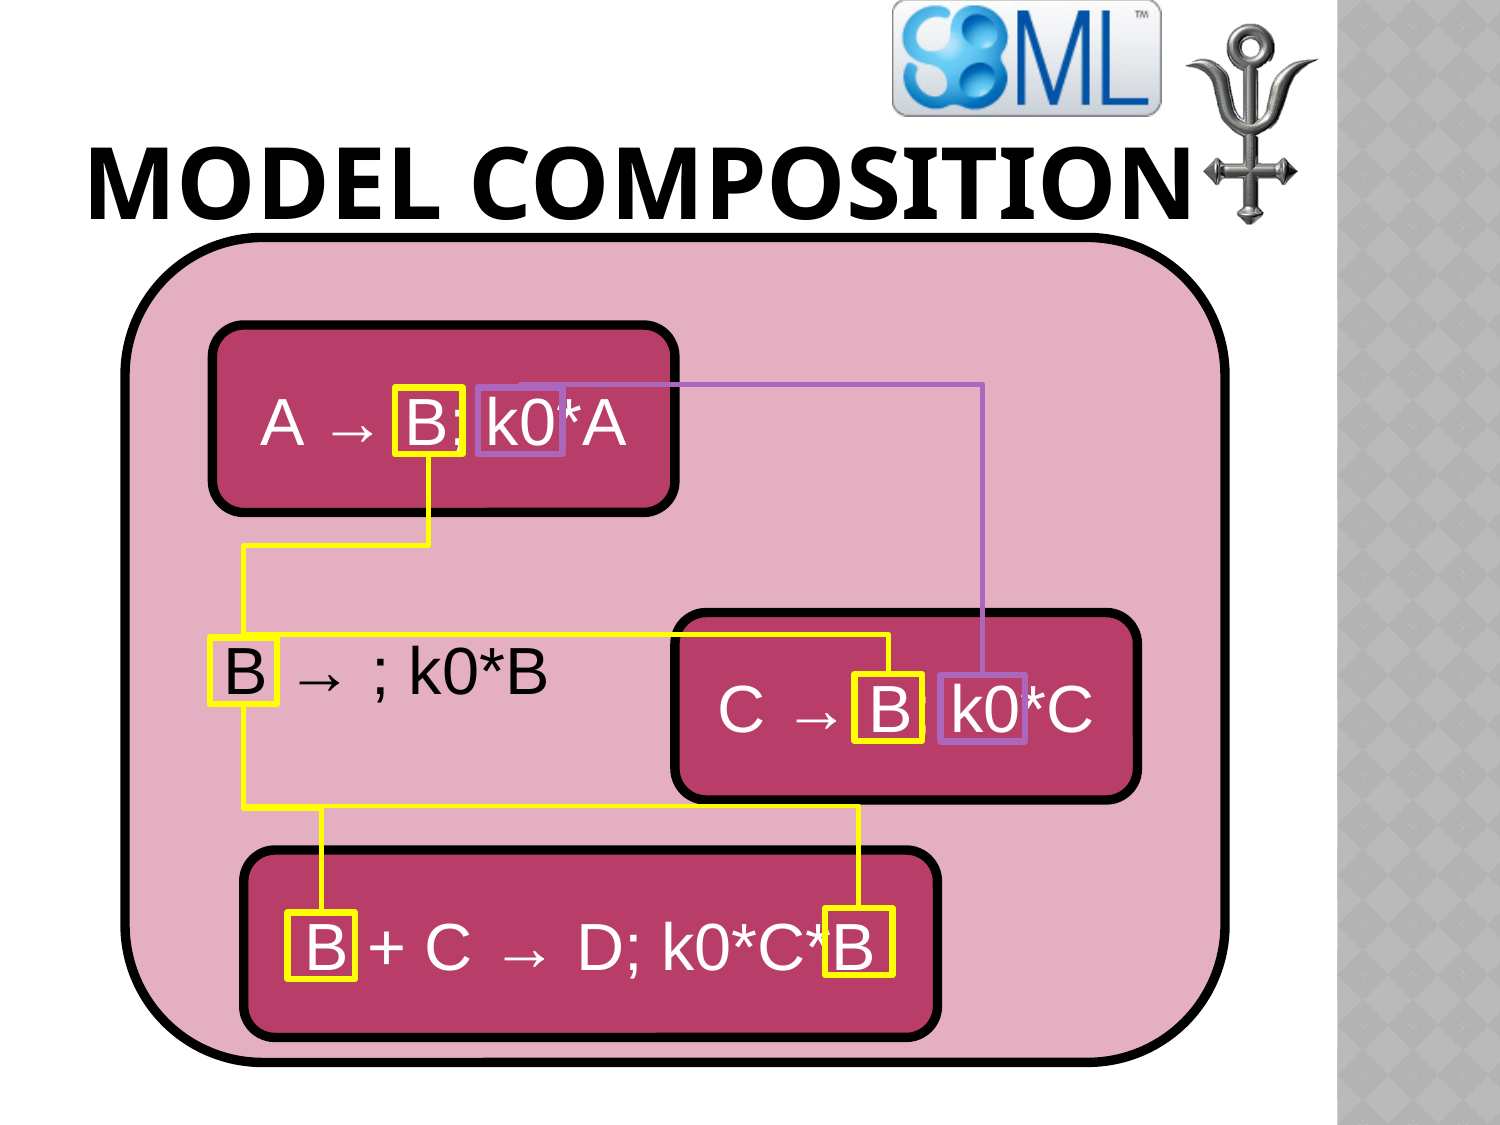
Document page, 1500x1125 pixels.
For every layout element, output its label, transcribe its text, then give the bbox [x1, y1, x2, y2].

title Model Composition [75, 52, 1118, 240]
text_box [242, 453, 889, 913]
text_box [121, 240, 1229, 1066]
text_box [209, 387, 923, 980]
picture [1124, 0, 1376, 251]
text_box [477, 387, 1026, 743]
picture [892, 0, 1123, 118]
text_box A → B; k0*A [209, 321, 679, 386]
text_box C → B; k0*C [927, 609, 1141, 804]
text_box B + C → D; k0*C*B [240, 853, 941, 1041]
